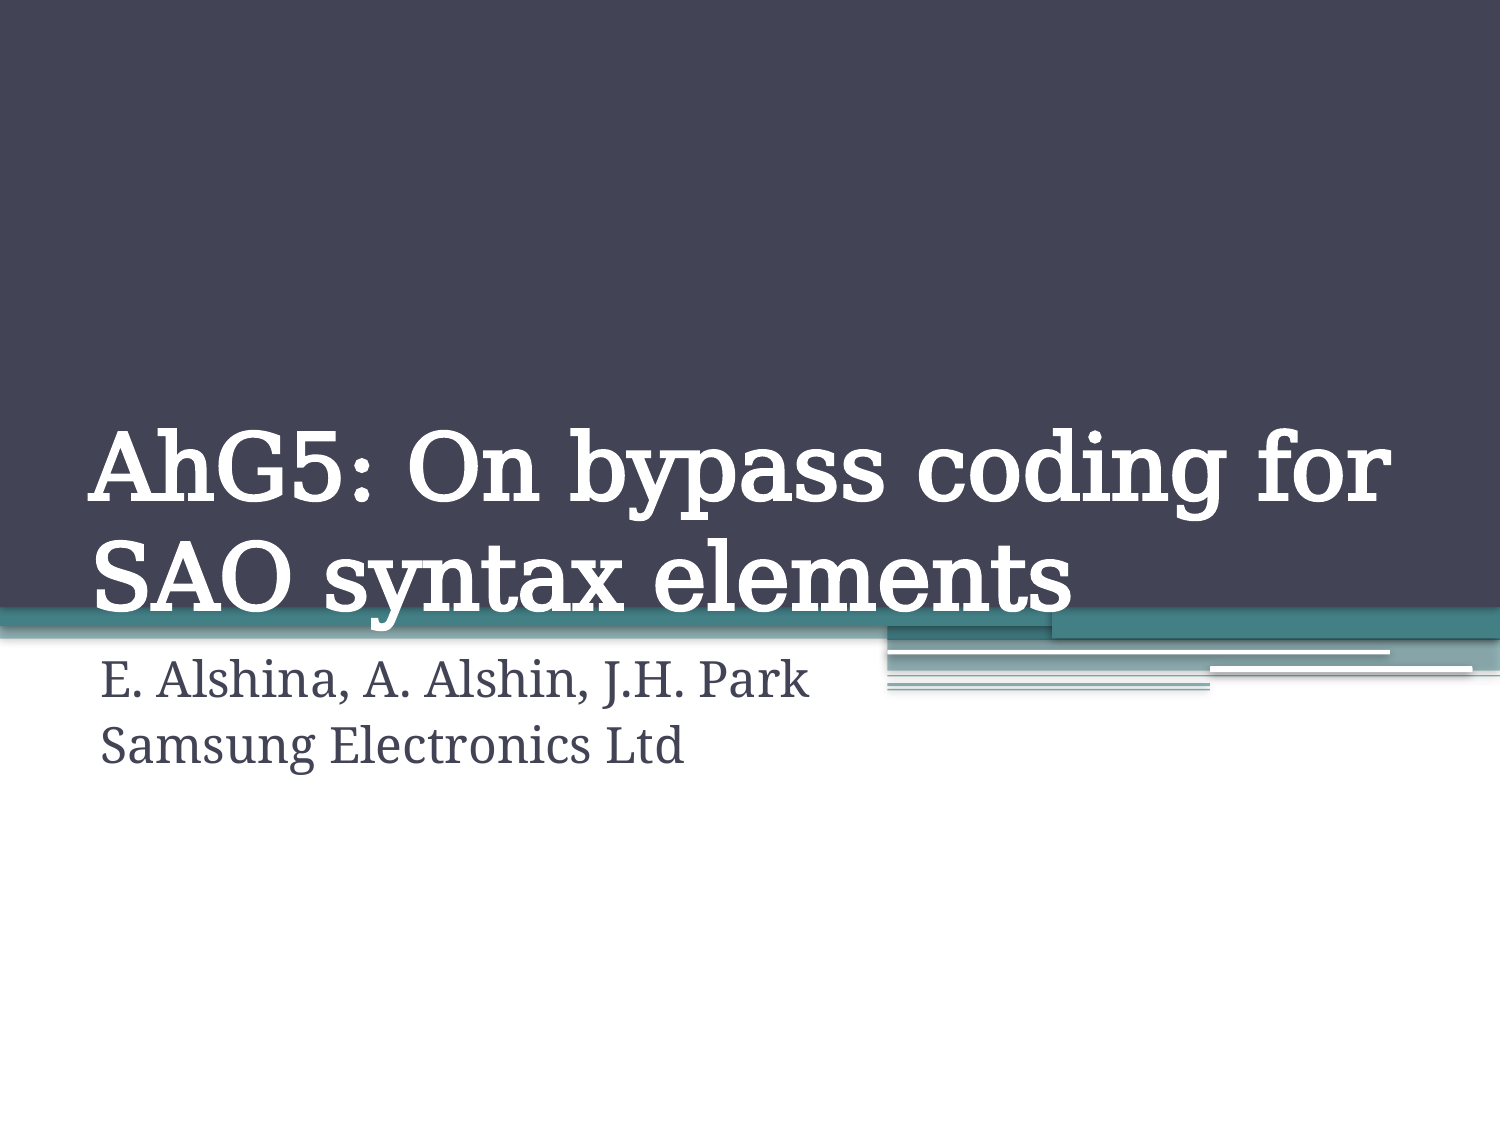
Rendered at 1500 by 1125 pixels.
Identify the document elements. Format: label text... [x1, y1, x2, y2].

subtitle E. Alshina, A. Alshin, J.H. Park Samsung Electronics Ltd [75, 639, 888, 928]
title AhG5: On bypass coding for SAO syntax elements [75, 394, 1463, 636]
